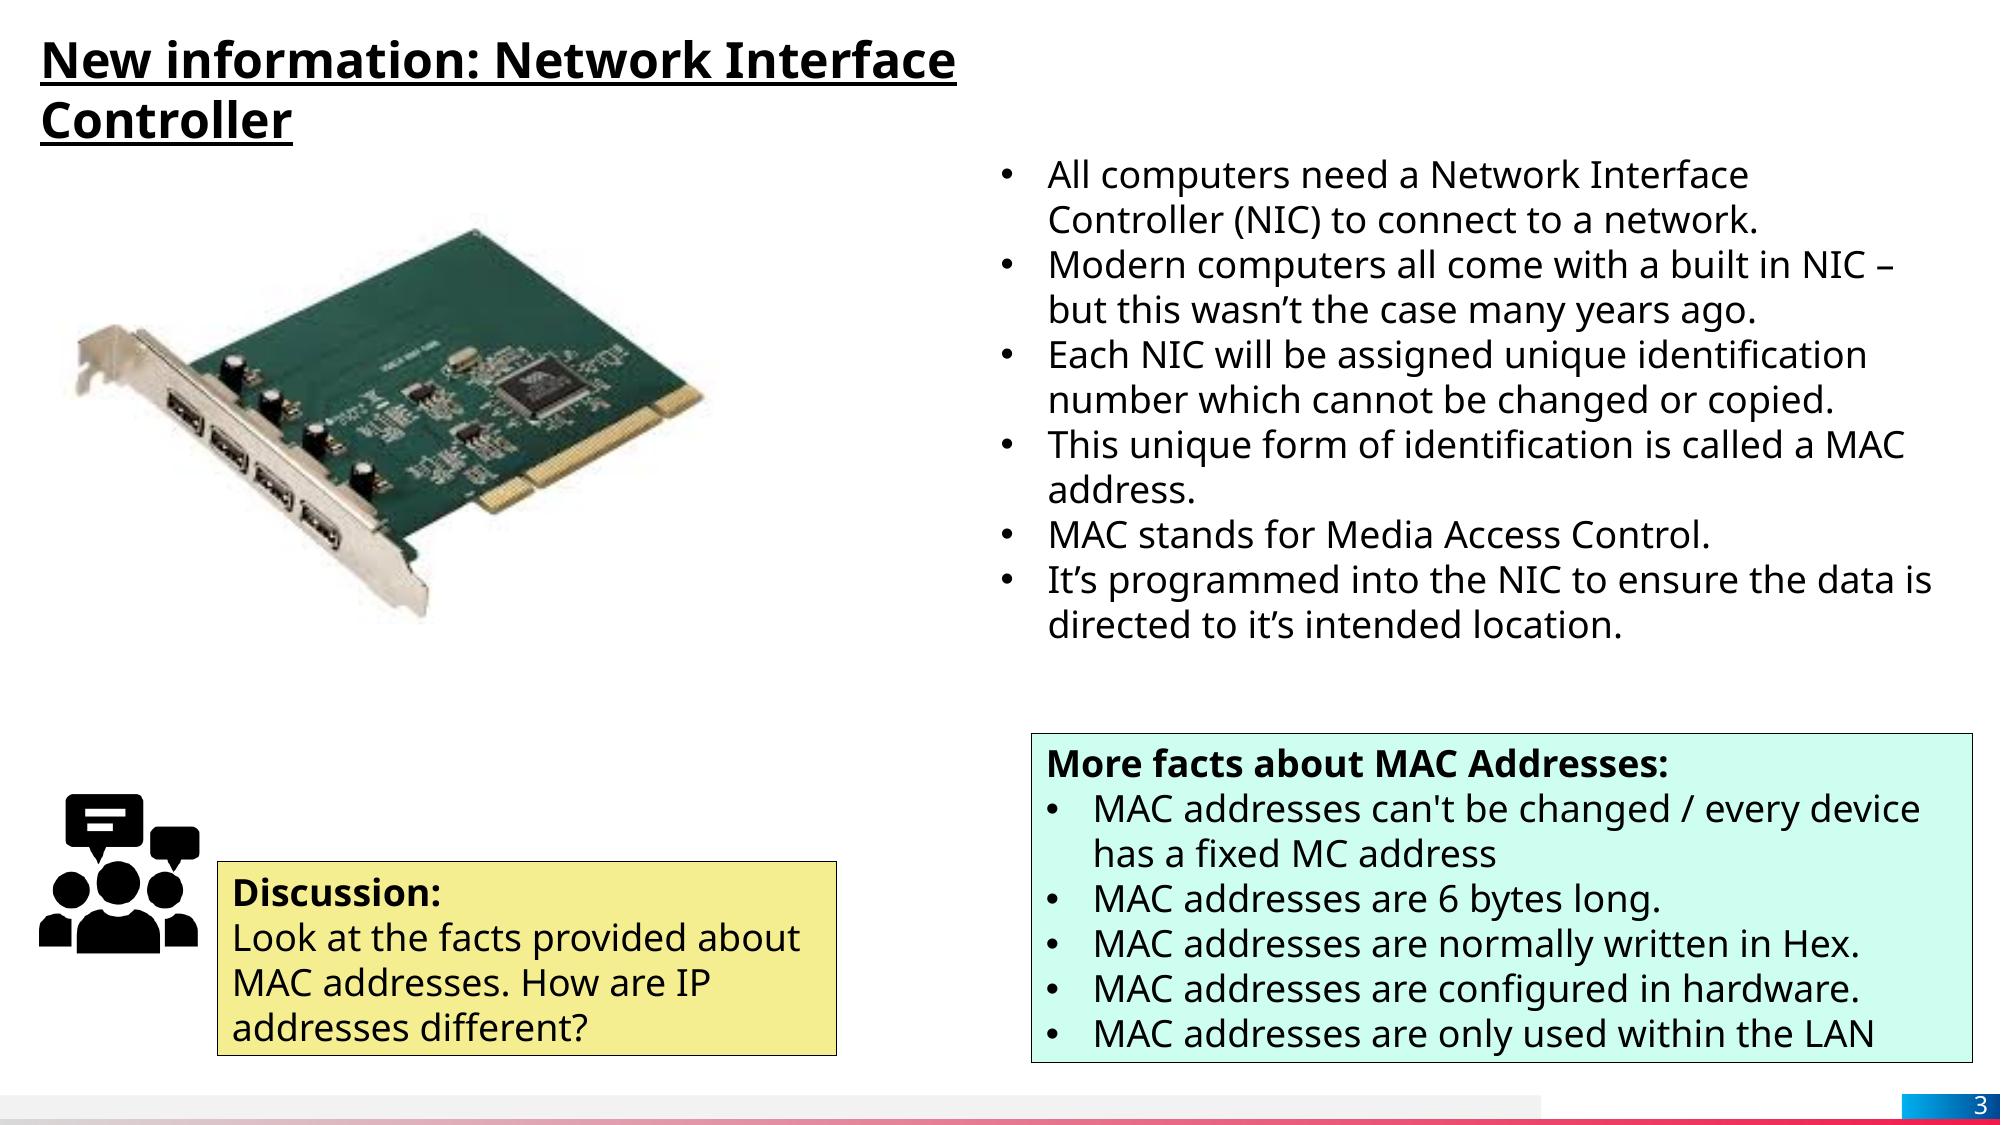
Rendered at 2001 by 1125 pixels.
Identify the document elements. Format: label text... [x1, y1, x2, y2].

text_box All computers need a Network Interface Controller (NIC) to connect to a network. Modern computers all come with a built in NIC – but this wasn’t the case many years ago. Each NIC will be assigned unique identification number which cannot be changed or copied. This unique form of identification is called a MAC address. MAC stands for Media Access Control. It’s programmed into the NIC to ensure the data is directed to it’s intended location. [985, 143, 1950, 654]
picture [60, 213, 719, 632]
text_box Discussion: Look at the facts provided about MAC addresses. How are IP addresses different? [217, 861, 837, 1056]
slide_number 3 [1901, 1094, 2000, 1119]
text_box More facts about MAC Addresses: MAC addresses can't be changed / every device has a fixed MC address MAC addresses are 6 bytes long. MAC addresses are normally written in Hex. MAC addresses are configured in hardware. MAC addresses are only used within the LAN [1031, 733, 1973, 1063]
text_box New information: Network Interface Controller [25, 21, 1095, 156]
picture [33, 787, 206, 960]
